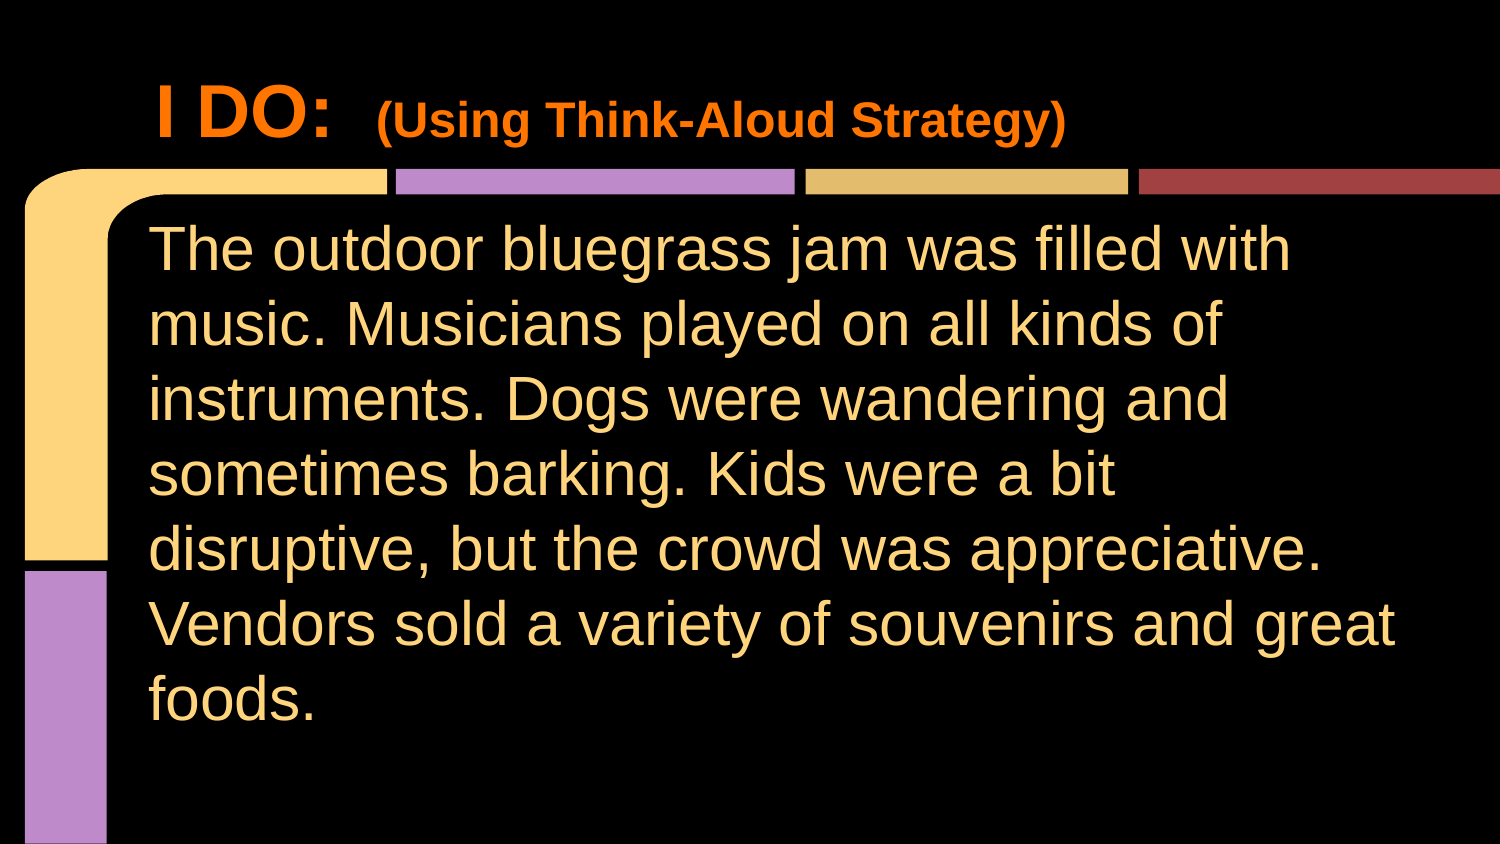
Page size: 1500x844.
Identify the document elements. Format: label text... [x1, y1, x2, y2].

list The outdoor bluegrass jam was ﬁlled with music. Musicians played on all kinds of instruments. Dogs were wandering and sometimes barking. Kids were a bit disruptive, but the crowd was appreciative. Vendors sold a variety of souvenirs and great foods. [133, 192, 1425, 808]
title I DO: (Using Think-Aloud Strategy) [140, 26, 1425, 168]
